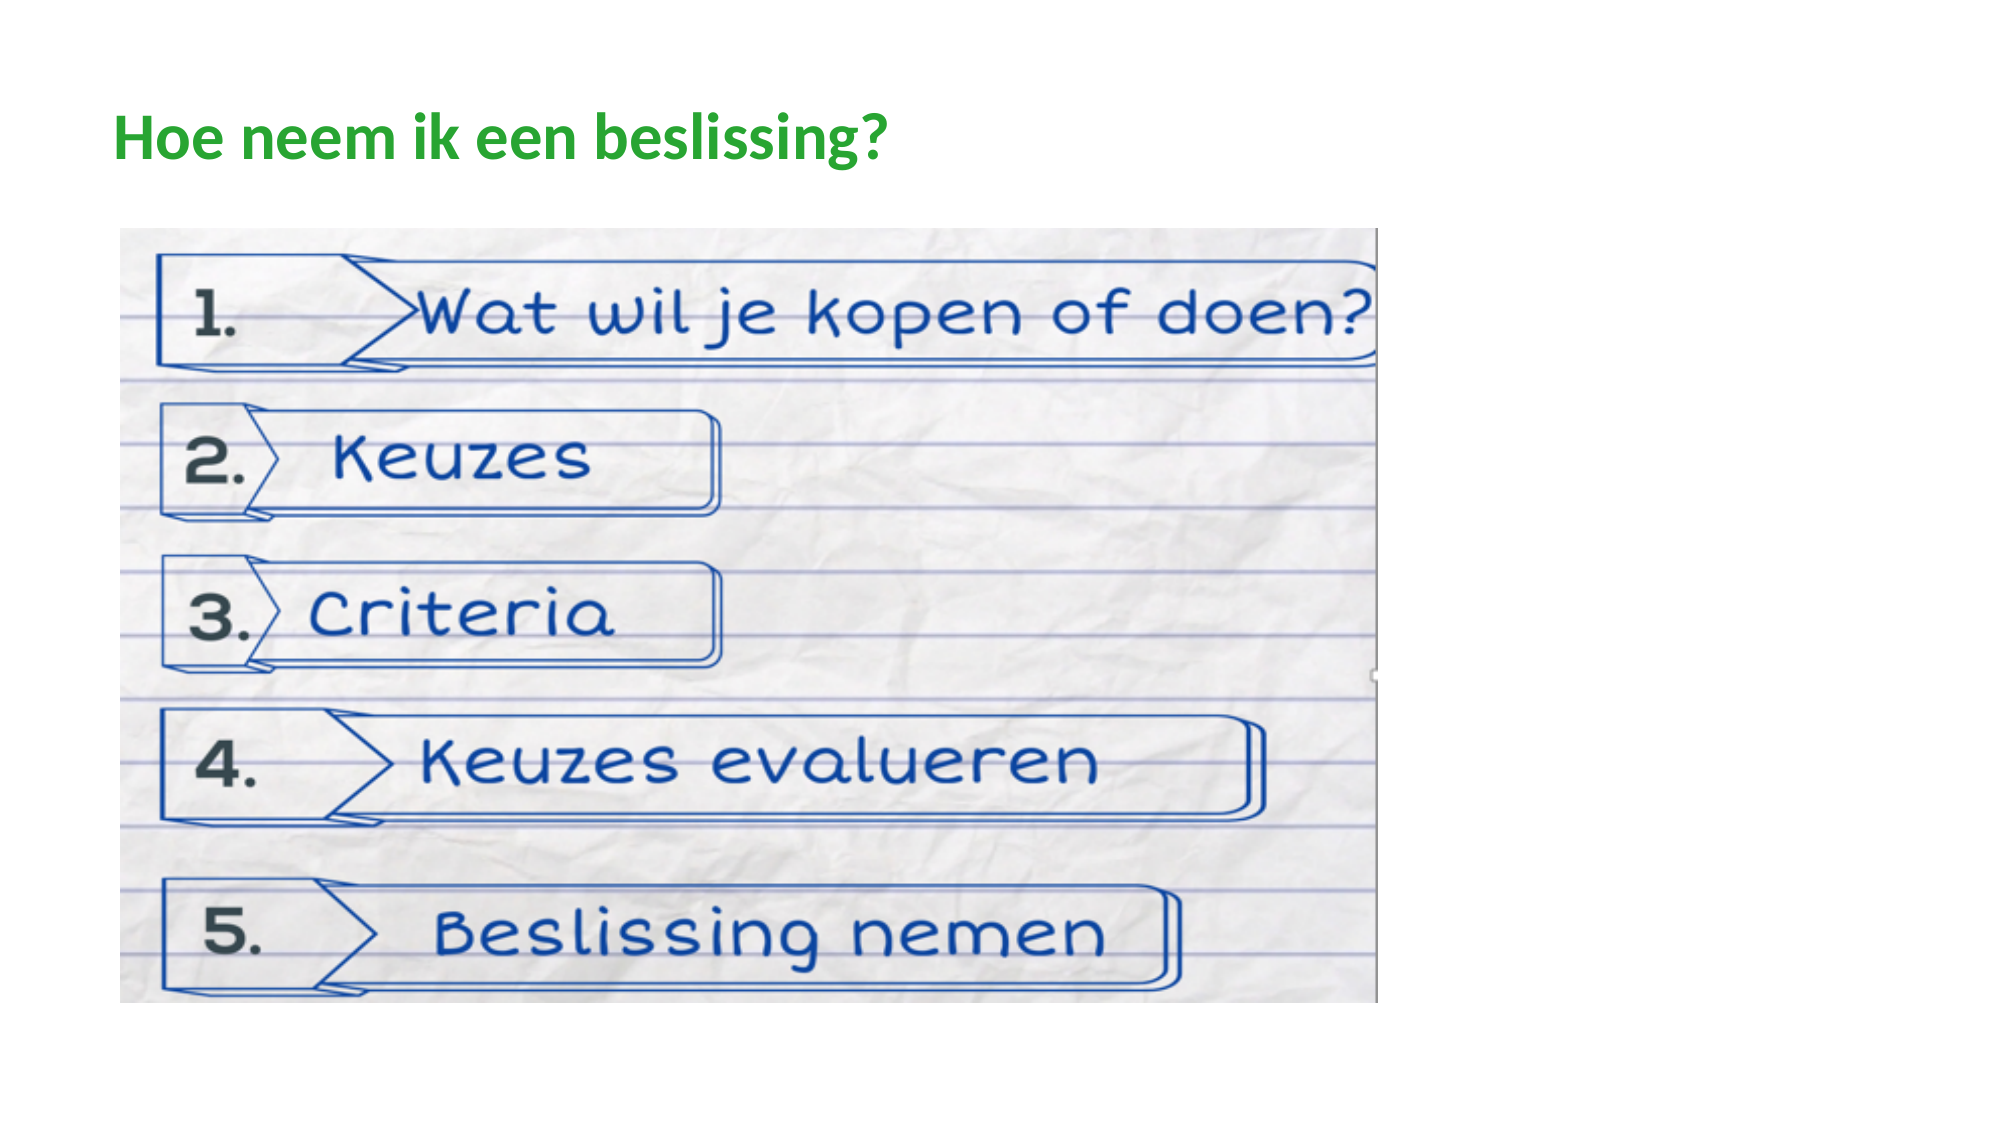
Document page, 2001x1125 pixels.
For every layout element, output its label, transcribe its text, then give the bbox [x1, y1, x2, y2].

text_box Hoe neem ik een beslissing? [114, 101, 1787, 987]
picture [120, 228, 1378, 1003]
